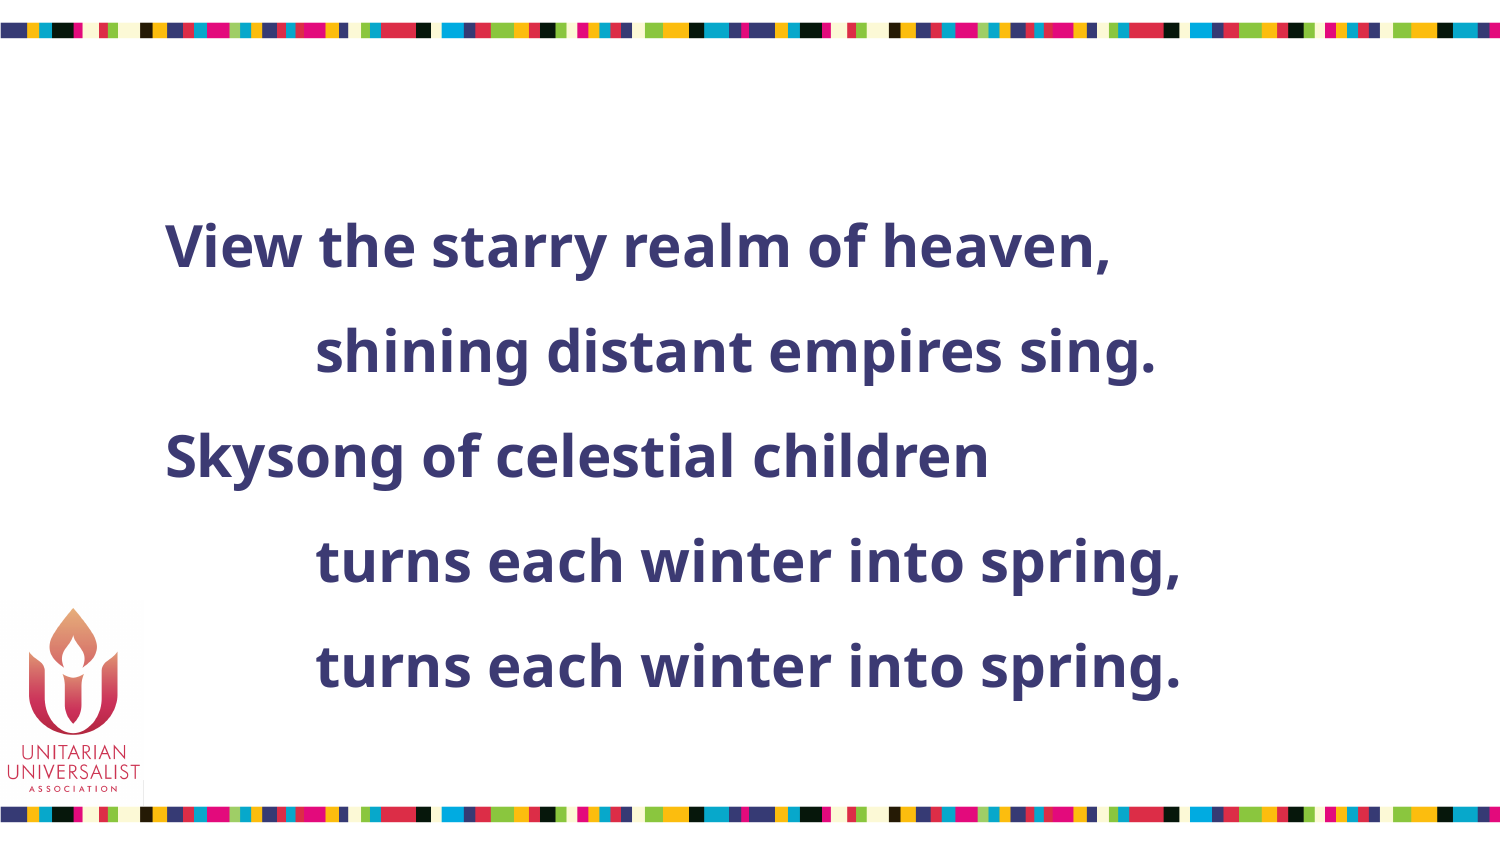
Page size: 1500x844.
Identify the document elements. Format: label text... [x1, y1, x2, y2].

picture [0, 22, 1500, 40]
text_box View the starry realm of heaven, shining distant empires sing. Skysong of celestial children turns each winter into spring, turns each winter into spring. [150, 159, 1402, 714]
picture [0, 600, 1500, 824]
